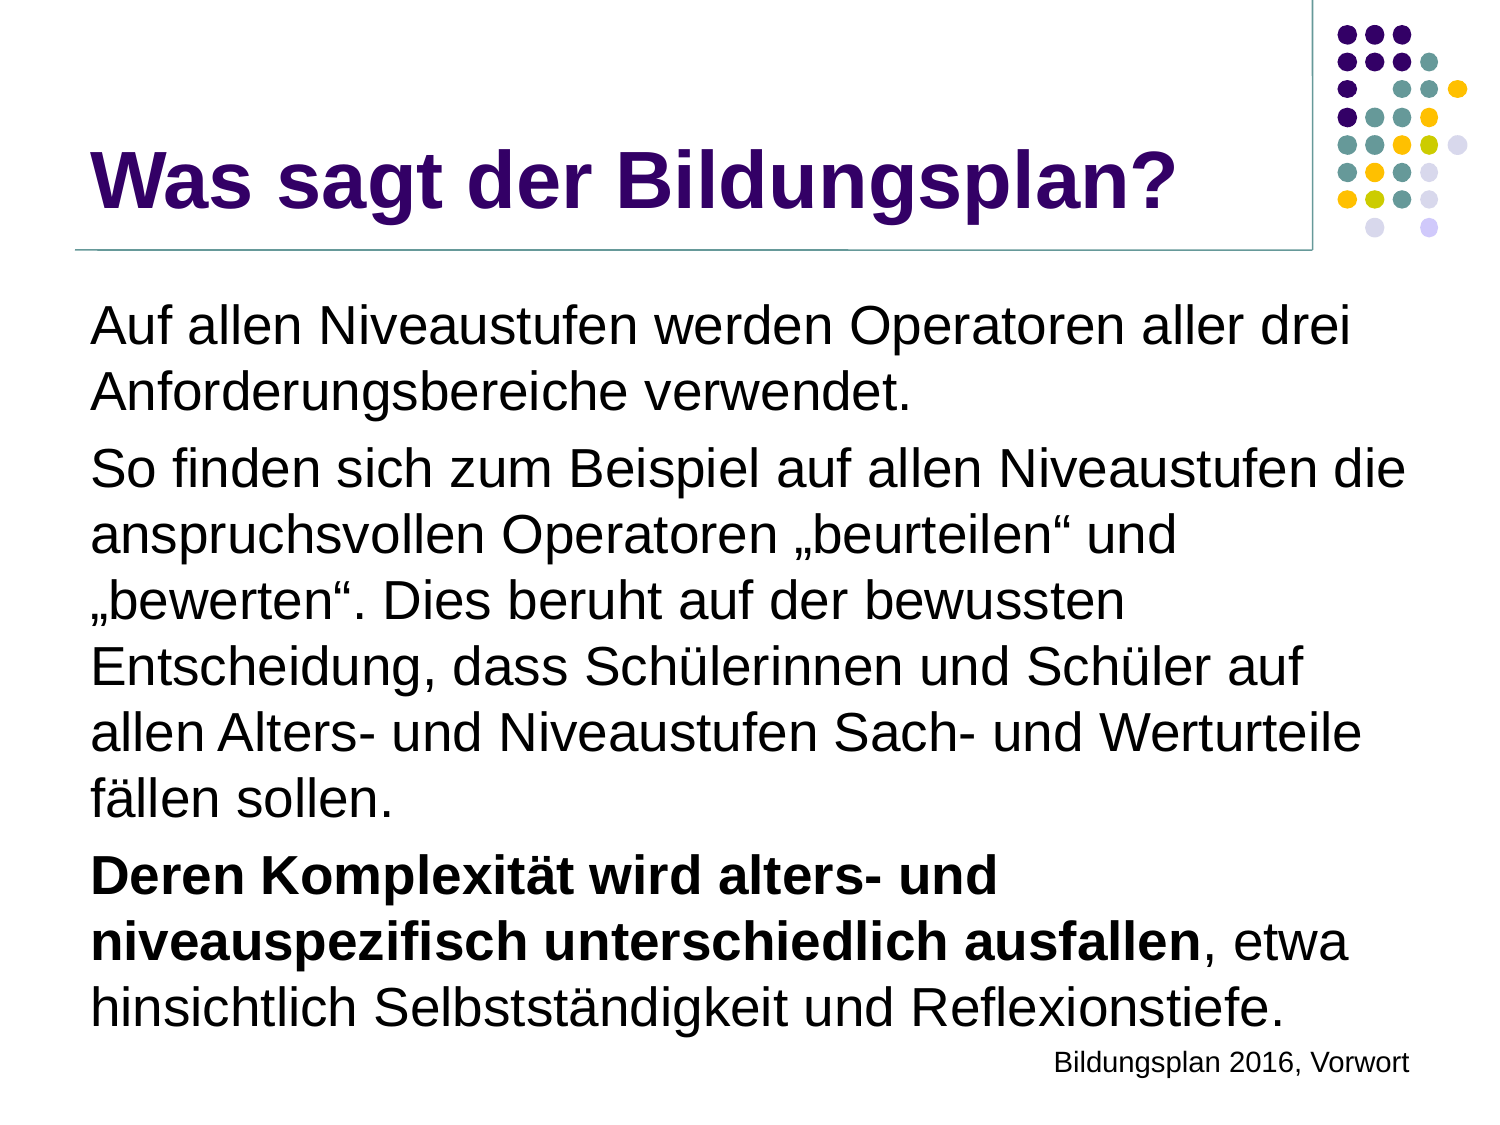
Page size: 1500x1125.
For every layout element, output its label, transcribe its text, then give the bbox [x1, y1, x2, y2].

title Was sagt der Bildungsplan? [75, 20, 1313, 233]
list Auf allen Niveaustufen werden Operatoren aller drei Anforderungsbereiche verwendet. So finden sich zum Beispiel auf allen Niveaustufen die anspruchsvollen Operatoren „beurteilen“ und „bewerten“. Dies beruht auf der bewussten Entscheidung, dass Schülerinnen und Schüler auf allen Alters- und Niveaustufen Sach- und Werturteile fällen sollen. Deren Komplexität wird alters- und niveauspezifisch unterschiedlich ausfallen, etwa hinsichtlich Selbstständigkeit und Reflexionstiefe. Bildungsplan 2016, Vorwort [75, 282, 1425, 1091]
